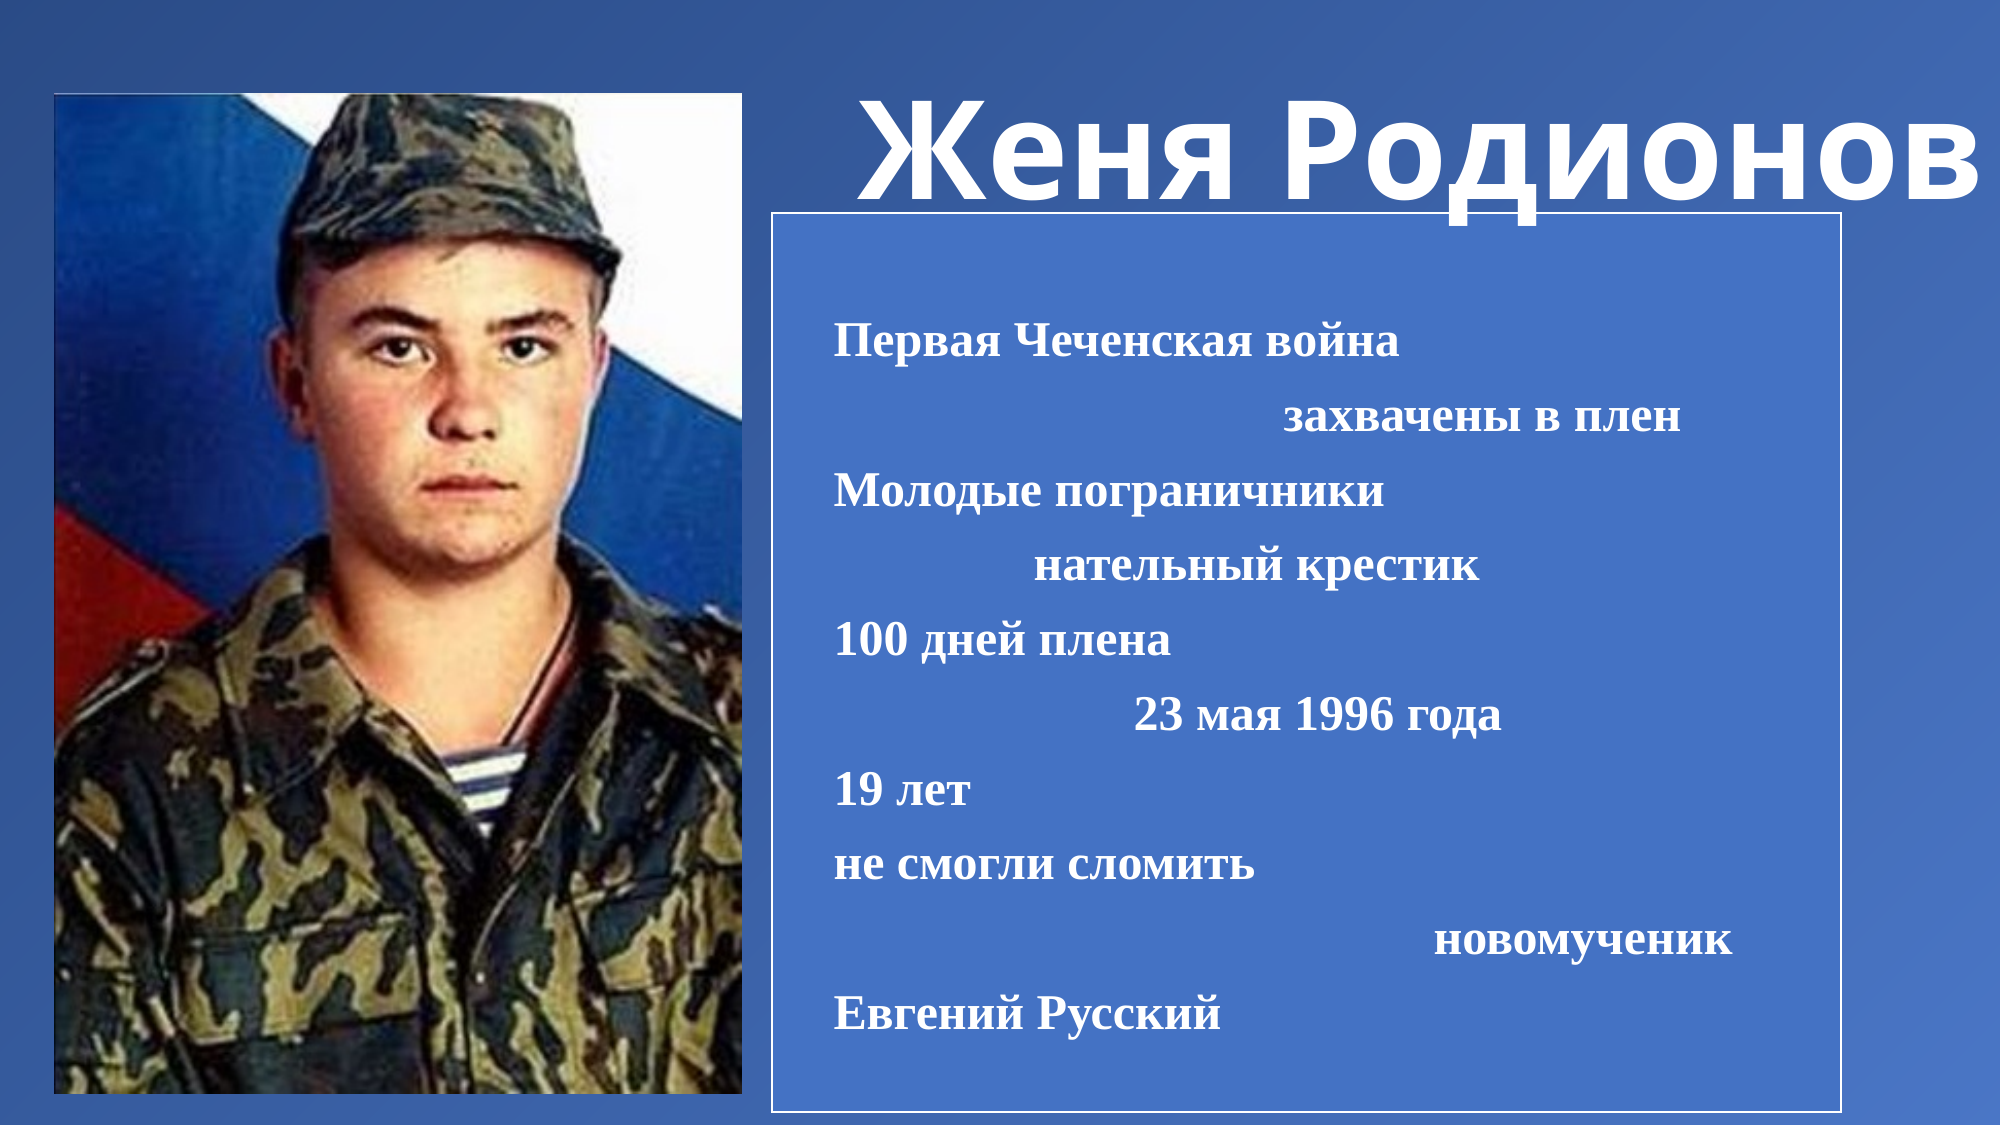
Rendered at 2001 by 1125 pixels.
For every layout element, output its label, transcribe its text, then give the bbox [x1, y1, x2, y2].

list Первая Чеченская война захвачены в плен Молодые пограничники нательный крестик 100 дней плена 23 мая 1996 года 19 лет не смогли сломить новомученик Евгений Русский [818, 305, 1863, 1020]
picture [54, 93, 743, 1094]
text_box [771, 212, 1842, 1113]
title Женя Родионов [842, 46, 2000, 264]
